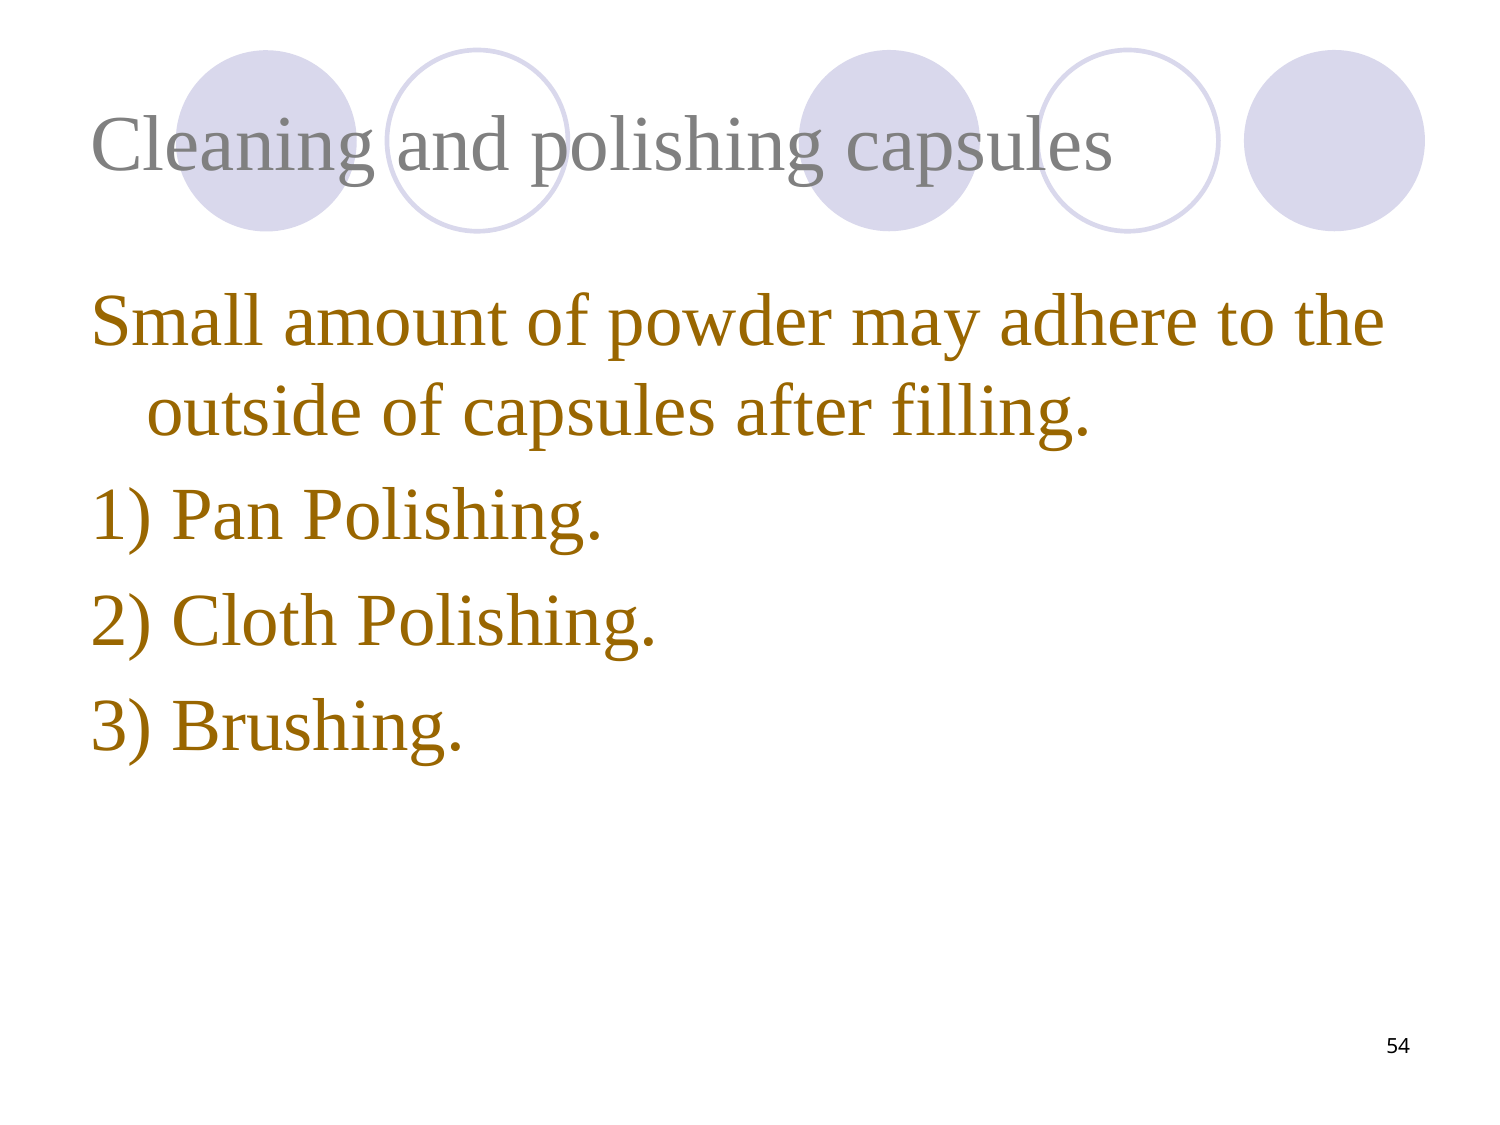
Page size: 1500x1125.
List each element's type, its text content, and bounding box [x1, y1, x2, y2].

slide_number 54 [1074, 1024, 1426, 1101]
title Cleaning and polishing capsules [75, 45, 1425, 233]
list Small amount of powder may adhere to the outside of capsules after filling. 1) Pan Polishing. 2) Cloth Polishing. 3) Brushing. [75, 262, 1425, 1006]
